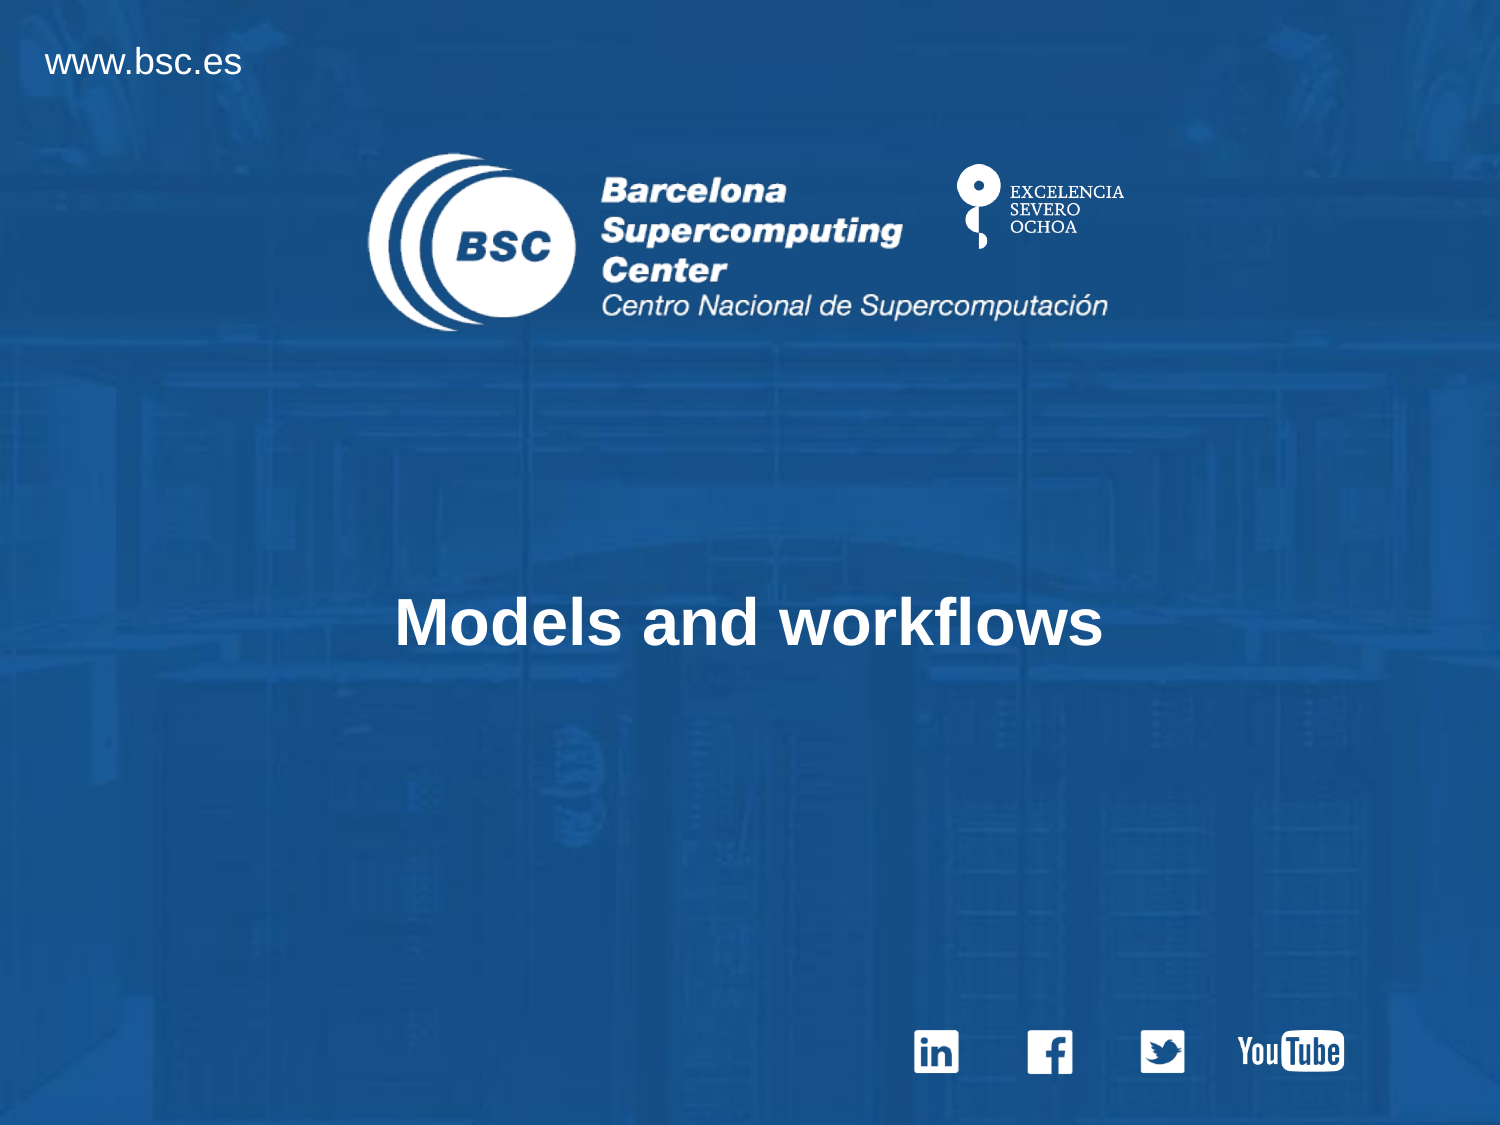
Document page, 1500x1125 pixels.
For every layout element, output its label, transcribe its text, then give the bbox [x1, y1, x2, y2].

text_box Models and workflows [112, 498, 1388, 740]
picture [0, 0, 1500, 1125]
